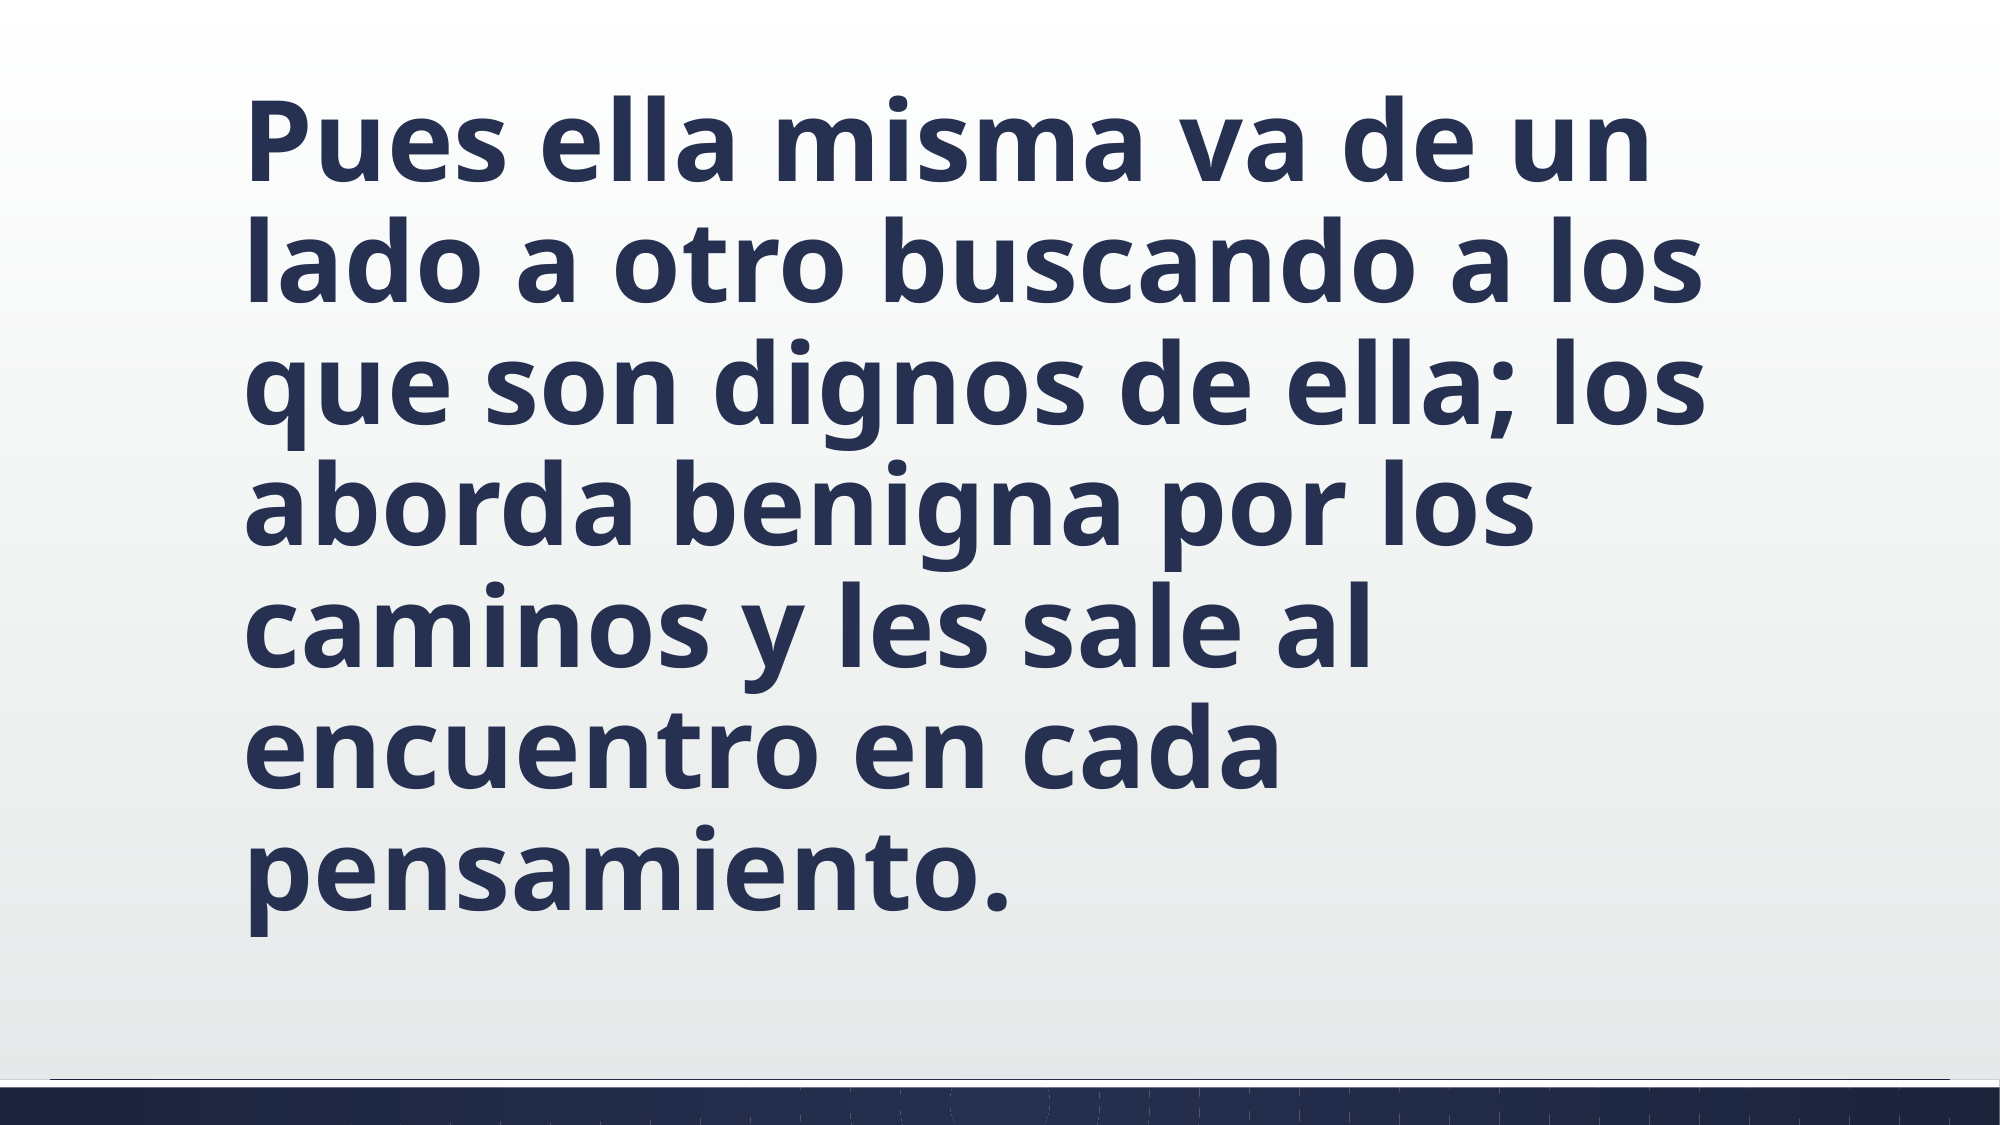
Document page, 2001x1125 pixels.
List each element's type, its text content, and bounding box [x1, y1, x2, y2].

list Pues ella misma va de un lado a otro buscando a los que son dignos de ella; los aborda benigna por los caminos y les sale al encuentro en cada pensamiento. [219, 76, 1780, 990]
